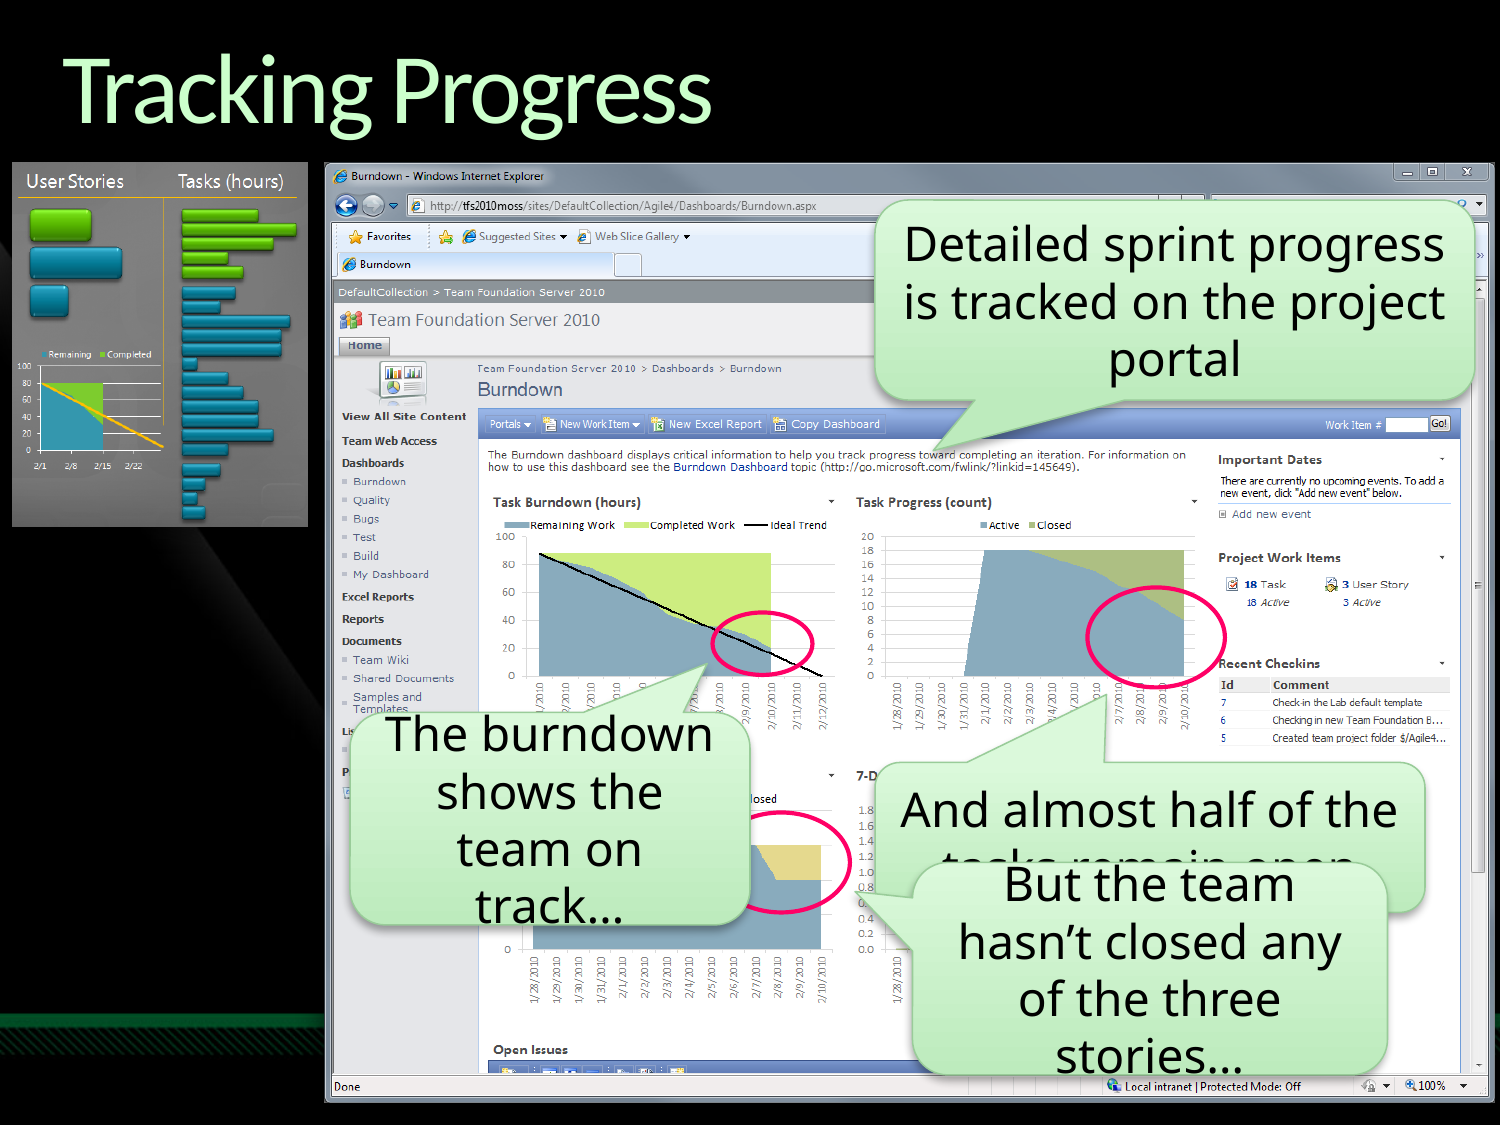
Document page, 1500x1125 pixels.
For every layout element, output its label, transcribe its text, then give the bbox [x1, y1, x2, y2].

title Tracking Progress [62, 37, 1438, 147]
picture [0, 0, 1500, 1125]
